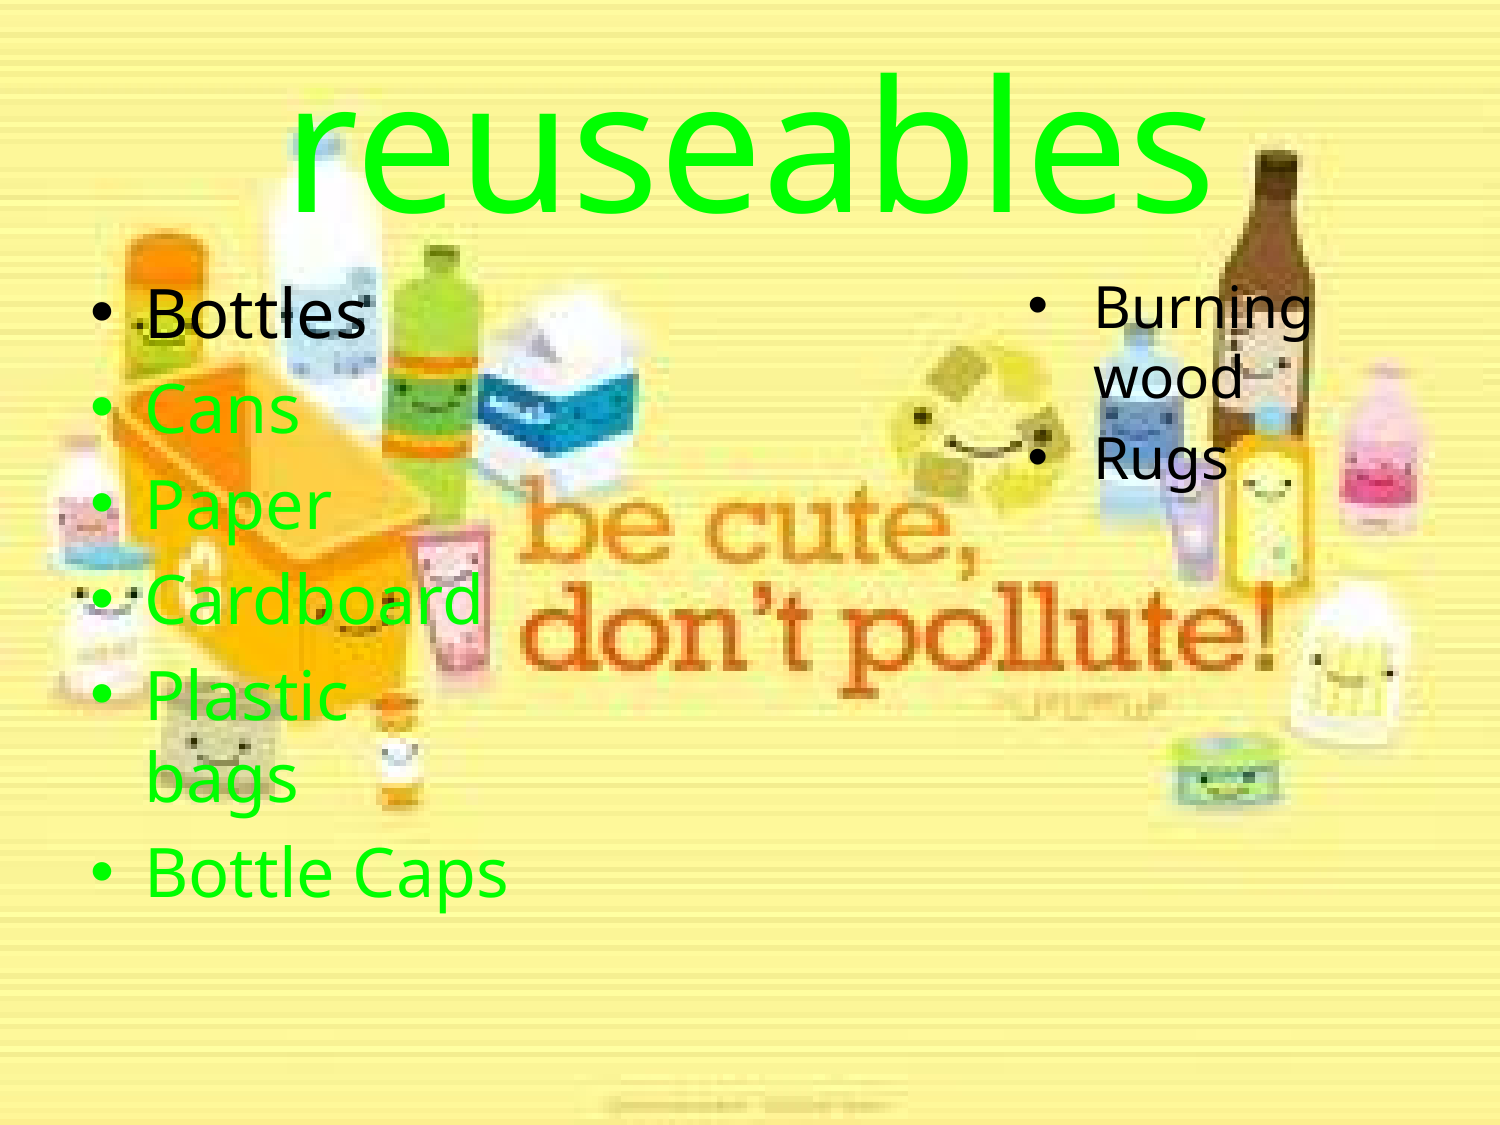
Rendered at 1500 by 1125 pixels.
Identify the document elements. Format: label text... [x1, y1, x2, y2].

list Burning wood Rugs [1012, 262, 1488, 1005]
picture [0, 0, 1500, 1125]
list Bottles Cans Paper Cardboard Plastic bags Bottle Caps [75, 262, 525, 1005]
title reuseables [75, 45, 1425, 233]
